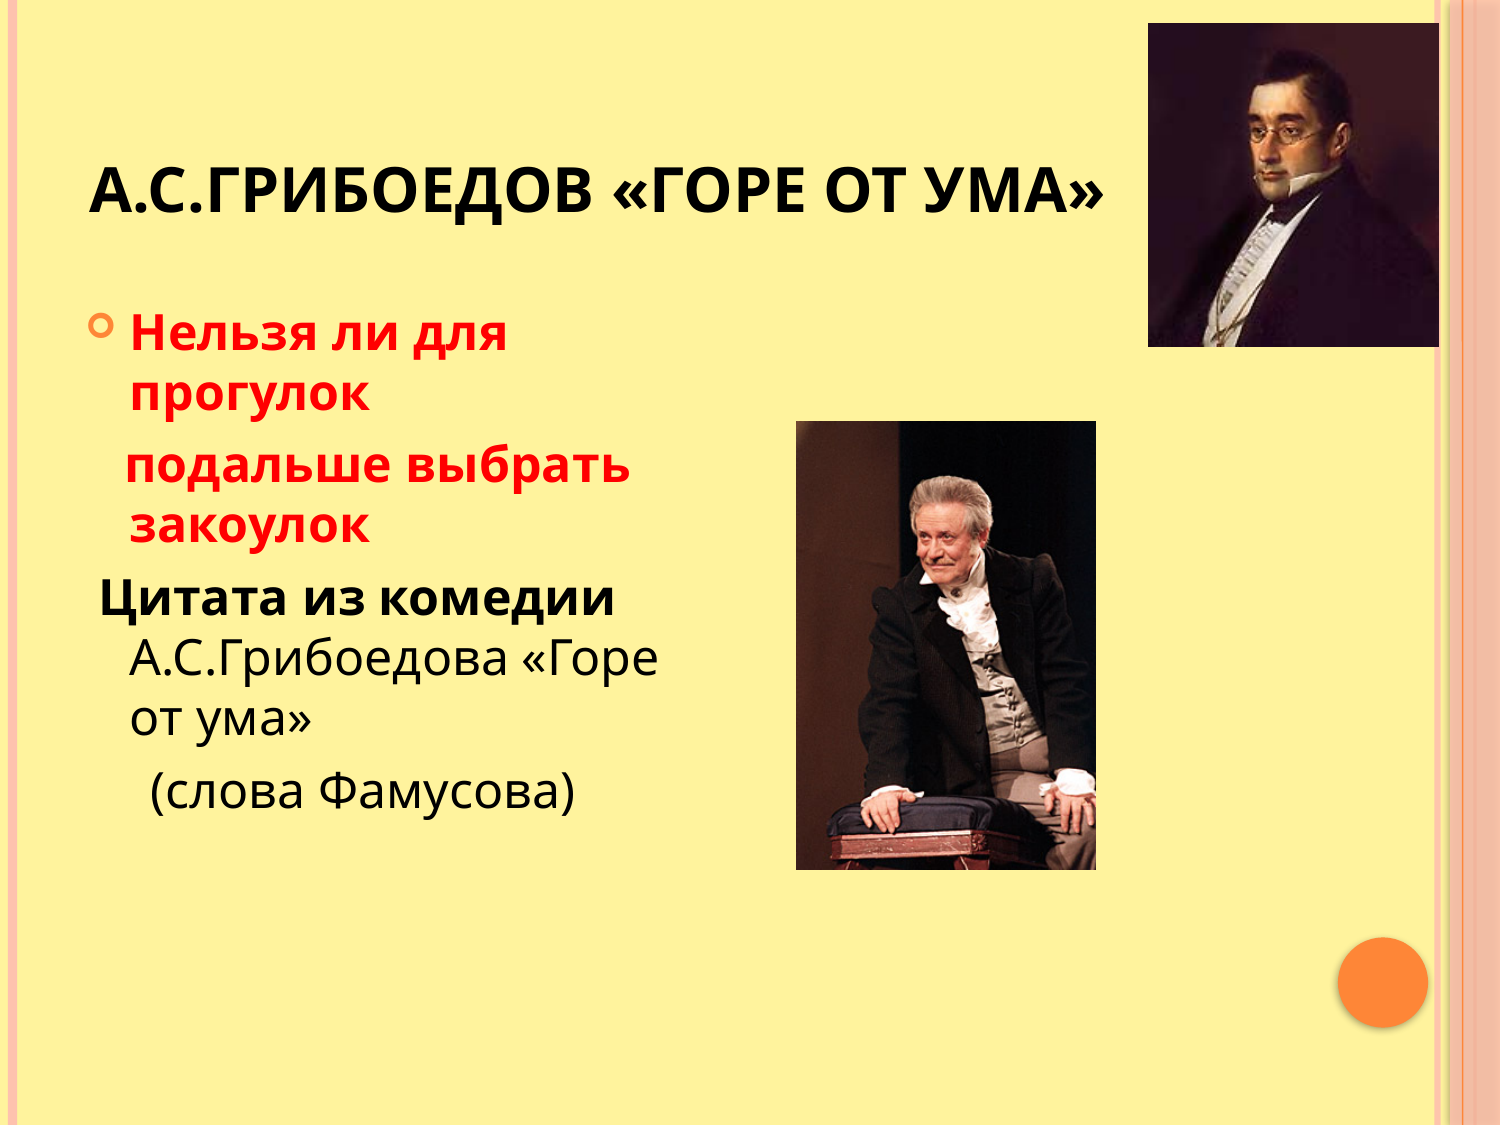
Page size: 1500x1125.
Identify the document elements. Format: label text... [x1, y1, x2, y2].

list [1147, 22, 1440, 348]
list Нельзя ли для прогулок подальше выбрать закоулок Цитата из комедии А.С.Грибоедова «Горе от ума» (слова Фамусова) [70, 292, 699, 1044]
picture [796, 421, 1097, 870]
title А.С.Грибоедов «Горе от ума» [75, 45, 1142, 233]
